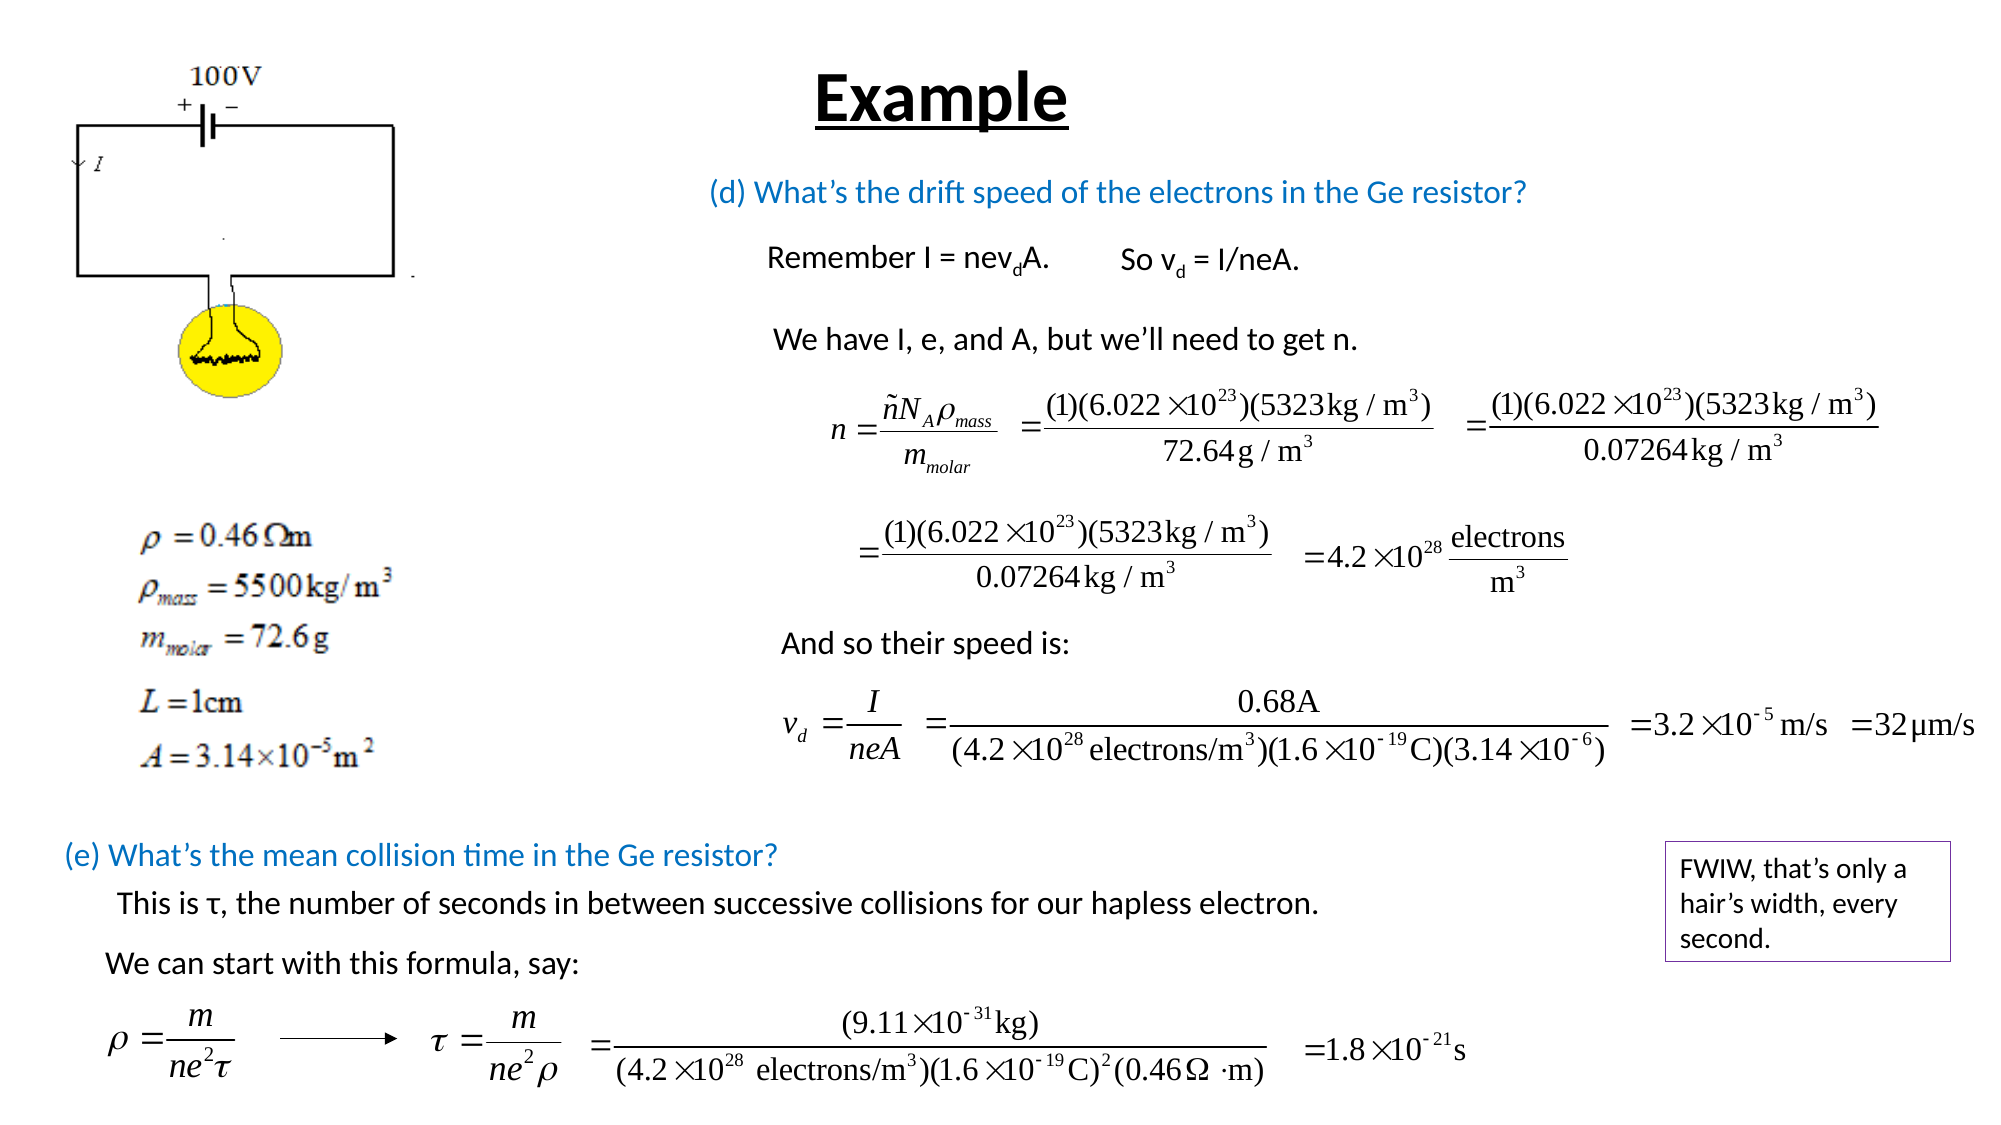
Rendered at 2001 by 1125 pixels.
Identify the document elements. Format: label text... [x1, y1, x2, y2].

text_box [918, 681, 1614, 776]
text_box Remember I = nevdA. [752, 227, 1066, 288]
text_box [1296, 1024, 1473, 1069]
text_box And so their speed is: [766, 613, 1086, 669]
text_box We have I, e, and A, but we’ll need to get n. [758, 309, 1390, 364]
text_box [583, 997, 1273, 1096]
text_box (e) What’s the mean collision time in the Ge resistor? [49, 826, 796, 881]
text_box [1458, 379, 1885, 476]
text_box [39, 17, 443, 507]
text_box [1622, 698, 1835, 749]
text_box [426, 994, 568, 1094]
text_box Example [799, 51, 1129, 145]
text_box So vd = I/neA. [1105, 229, 1316, 291]
text_box (d) What’s the drift speed of the electrons in the Ge resistor? [694, 162, 1544, 218]
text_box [100, 992, 242, 1086]
text_box FWIW, that’s only a hair’s width, every second. [1665, 841, 1951, 962]
text_box This is τ, the number of seconds in between successive collisions for our hapless electron. [102, 873, 1352, 929]
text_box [1296, 516, 1573, 600]
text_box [778, 680, 909, 767]
picture [118, 490, 398, 820]
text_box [851, 506, 1278, 603]
text_box We can start with this formula, say: [90, 933, 607, 989]
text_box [1843, 704, 1983, 749]
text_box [825, 388, 1003, 480]
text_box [1013, 380, 1440, 477]
